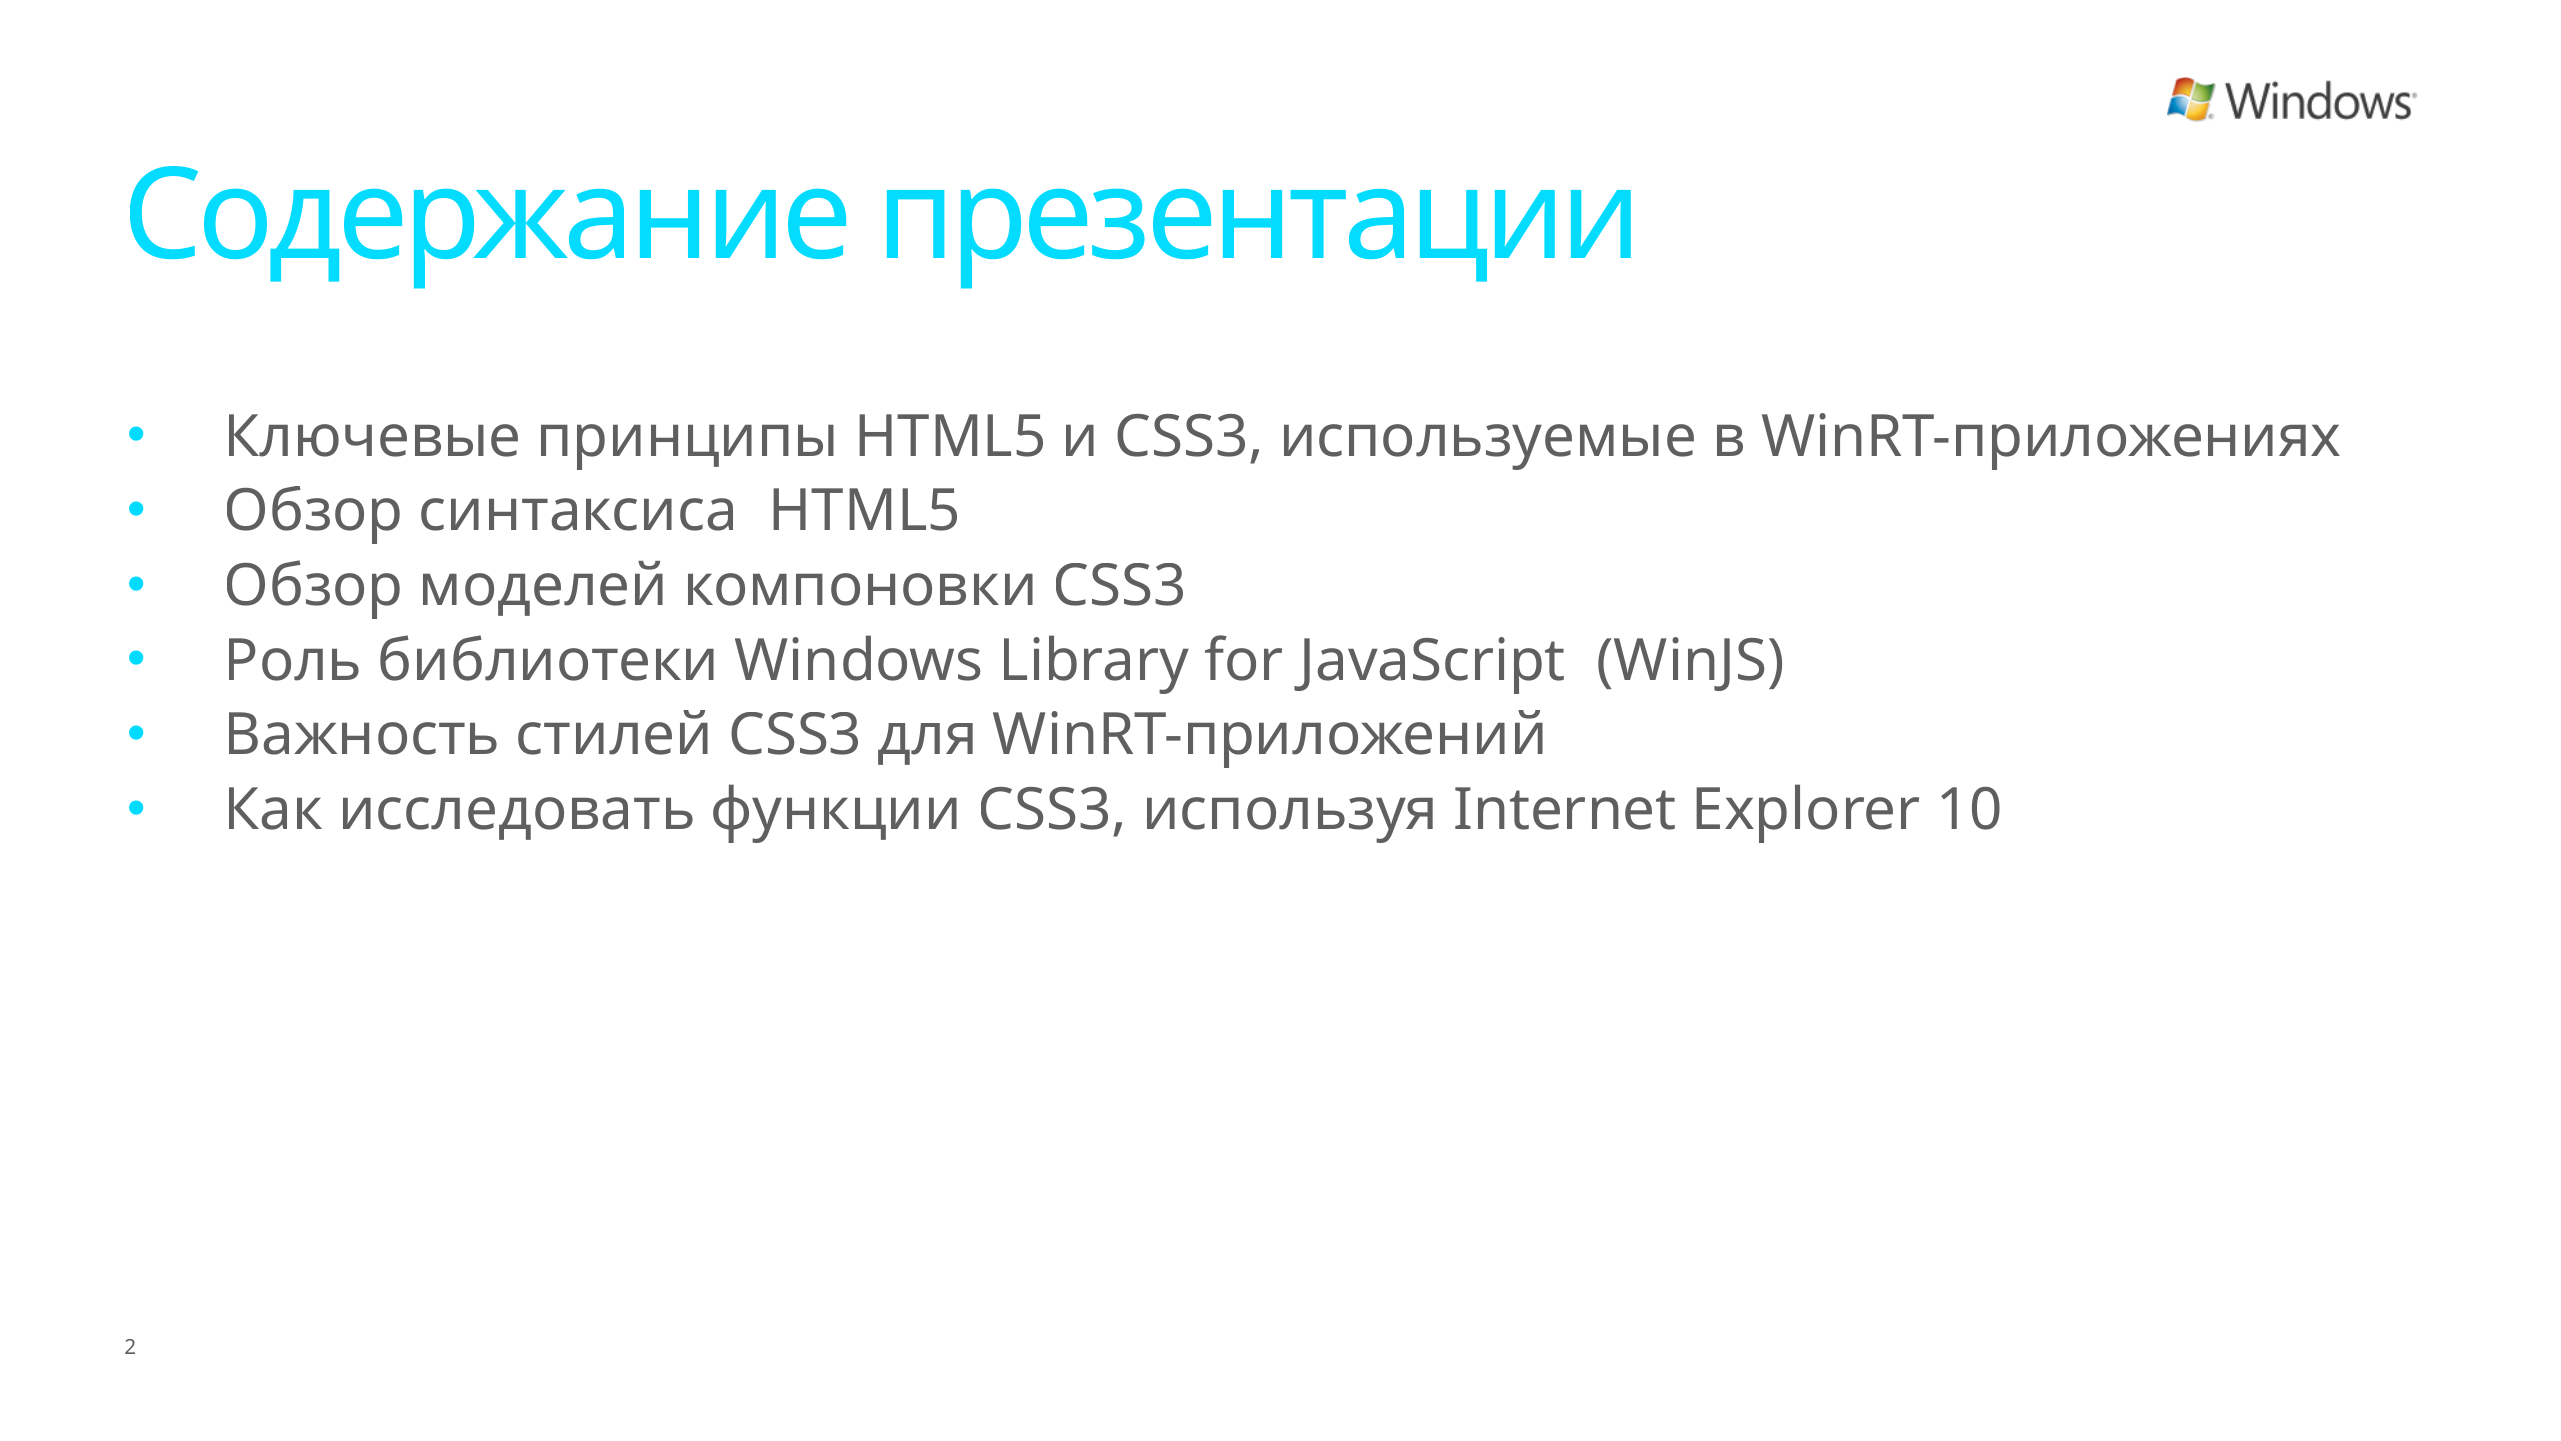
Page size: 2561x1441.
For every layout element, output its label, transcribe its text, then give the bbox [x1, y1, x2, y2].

title Содержание презентации [122, 48, 2465, 286]
list Ключевые принципы HTML5 и CSS3, используемые в WinRT-приложениях Обзор синтаксиса HTML5 Обзор моделей компоновки CSS3 Роль библиотеки Windows Library for JavaScript (WinJS) Важность стилей CSS3 для WinRT-приложений Как исследовать функции CSS3, используя Internet Explorer 10 [127, 405, 2470, 865]
